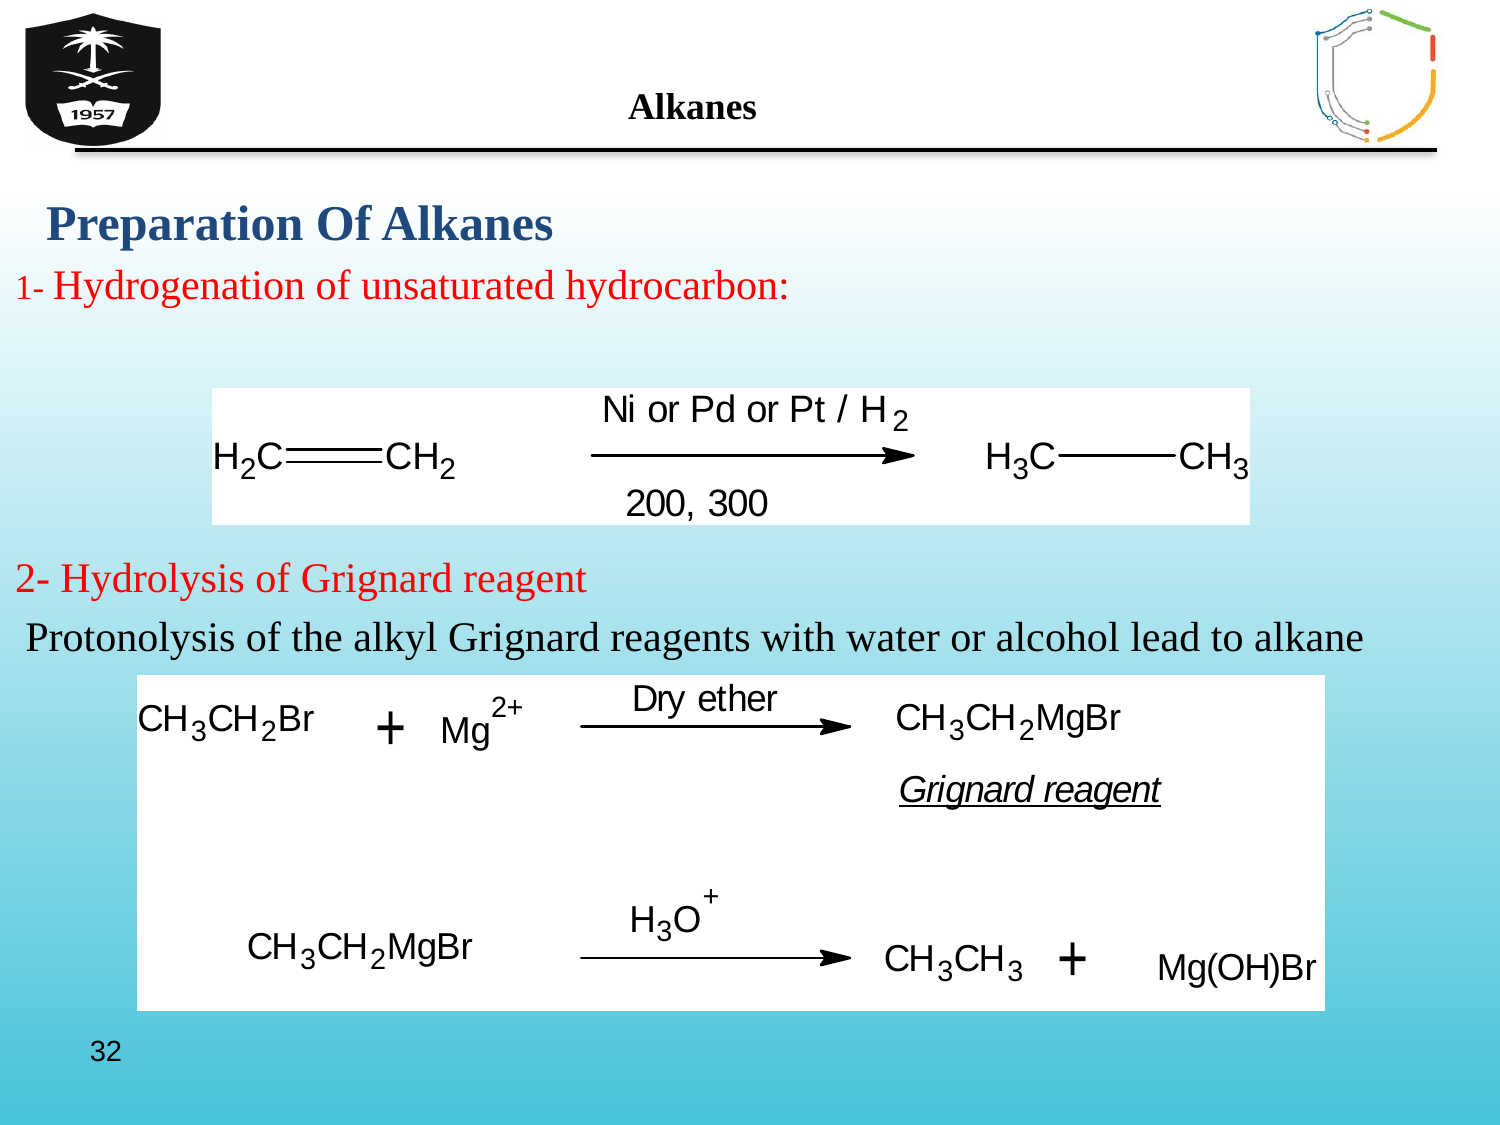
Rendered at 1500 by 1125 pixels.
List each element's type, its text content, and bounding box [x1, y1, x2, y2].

text_box Alkanes [613, 74, 773, 135]
picture [1287, 0, 1463, 165]
title Preparation Of Alkanes [0, 153, 613, 249]
list 1- Hydrogenation of unsaturated hydrocarbon: 2- Hydrolysis of Grignard reagent Protonolysis of the alkyl Grignard reagents with water or alcohol lead to alkane [0, 249, 1388, 675]
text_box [212, 387, 1251, 526]
picture [24, 12, 163, 151]
text_box 32 [75, 1024, 425, 1103]
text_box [137, 674, 1326, 1012]
